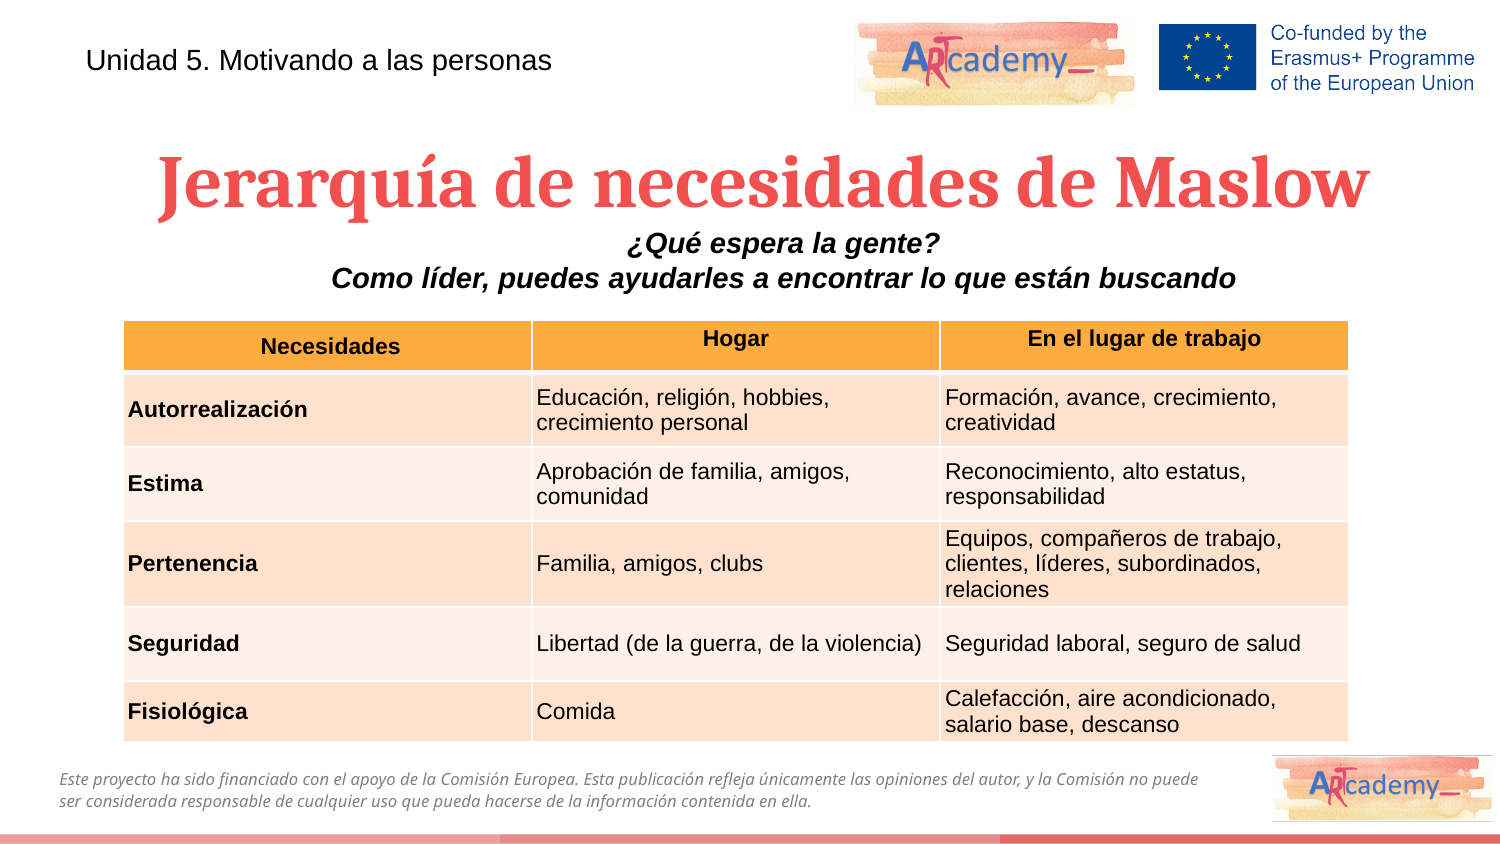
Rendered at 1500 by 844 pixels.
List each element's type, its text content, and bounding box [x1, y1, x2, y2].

table_cell Formación, avance, crecimiento, creatividad [941, 375, 1348, 446]
table_cell Estima [124, 448, 531, 520]
table_cell Comida [533, 682, 939, 741]
picture [1271, 742, 1493, 844]
picture [1158, 24, 1474, 94]
table_cell Seguridad [124, 608, 531, 680]
table_cell Calefacción, aire acondicionado, salario base, descanso [941, 682, 1348, 741]
table_cell Seguridad laboral, seguro de salud [941, 608, 1348, 680]
table_cell Aprobación de familia, amigos, comunidad [533, 448, 939, 520]
table_cell Reconocimiento, alto estatus, responsabilidad [941, 448, 1348, 520]
table_cell Equipos, compañeros de trabajo, clientes, líderes, subordinados, relaciones [941, 522, 1348, 606]
table_cell Educación, religión, hobbies, crecimiento personal [533, 375, 939, 446]
text_box Este proyecto ha sido financiado con el apoyo de la Comisión Europea. Esta publicación refleja únicamente las opiniones del autor, y la Comisión no puede ser considerada responsable de cualquier uso que pueda hacerse de la información contenida en ella. [44, 758, 1216, 827]
title Jerarquía de necesidades de Maslow [123, 54, 1408, 238]
table_cell Autorrealización [124, 375, 531, 446]
table_cell Libertad (de la guerra, de la violencia) [533, 608, 939, 680]
table_cell Fisiológica [124, 682, 531, 741]
text_box Unidad 5. Motivando a las personas [70, 33, 583, 84]
table_header En el lugar de trabajo [941, 321, 1348, 370]
table_cell Familia, amigos, clubs [533, 522, 939, 606]
table_cell Pertenencia [124, 522, 531, 606]
table_header Hogar [533, 321, 939, 370]
picture [854, 2, 1137, 138]
text_box ¿Qué espera la gente? Como líder, puedes ayudarles a encontrar lo que están buscando [201, 217, 1367, 302]
table_header Necesidades [124, 321, 531, 370]
